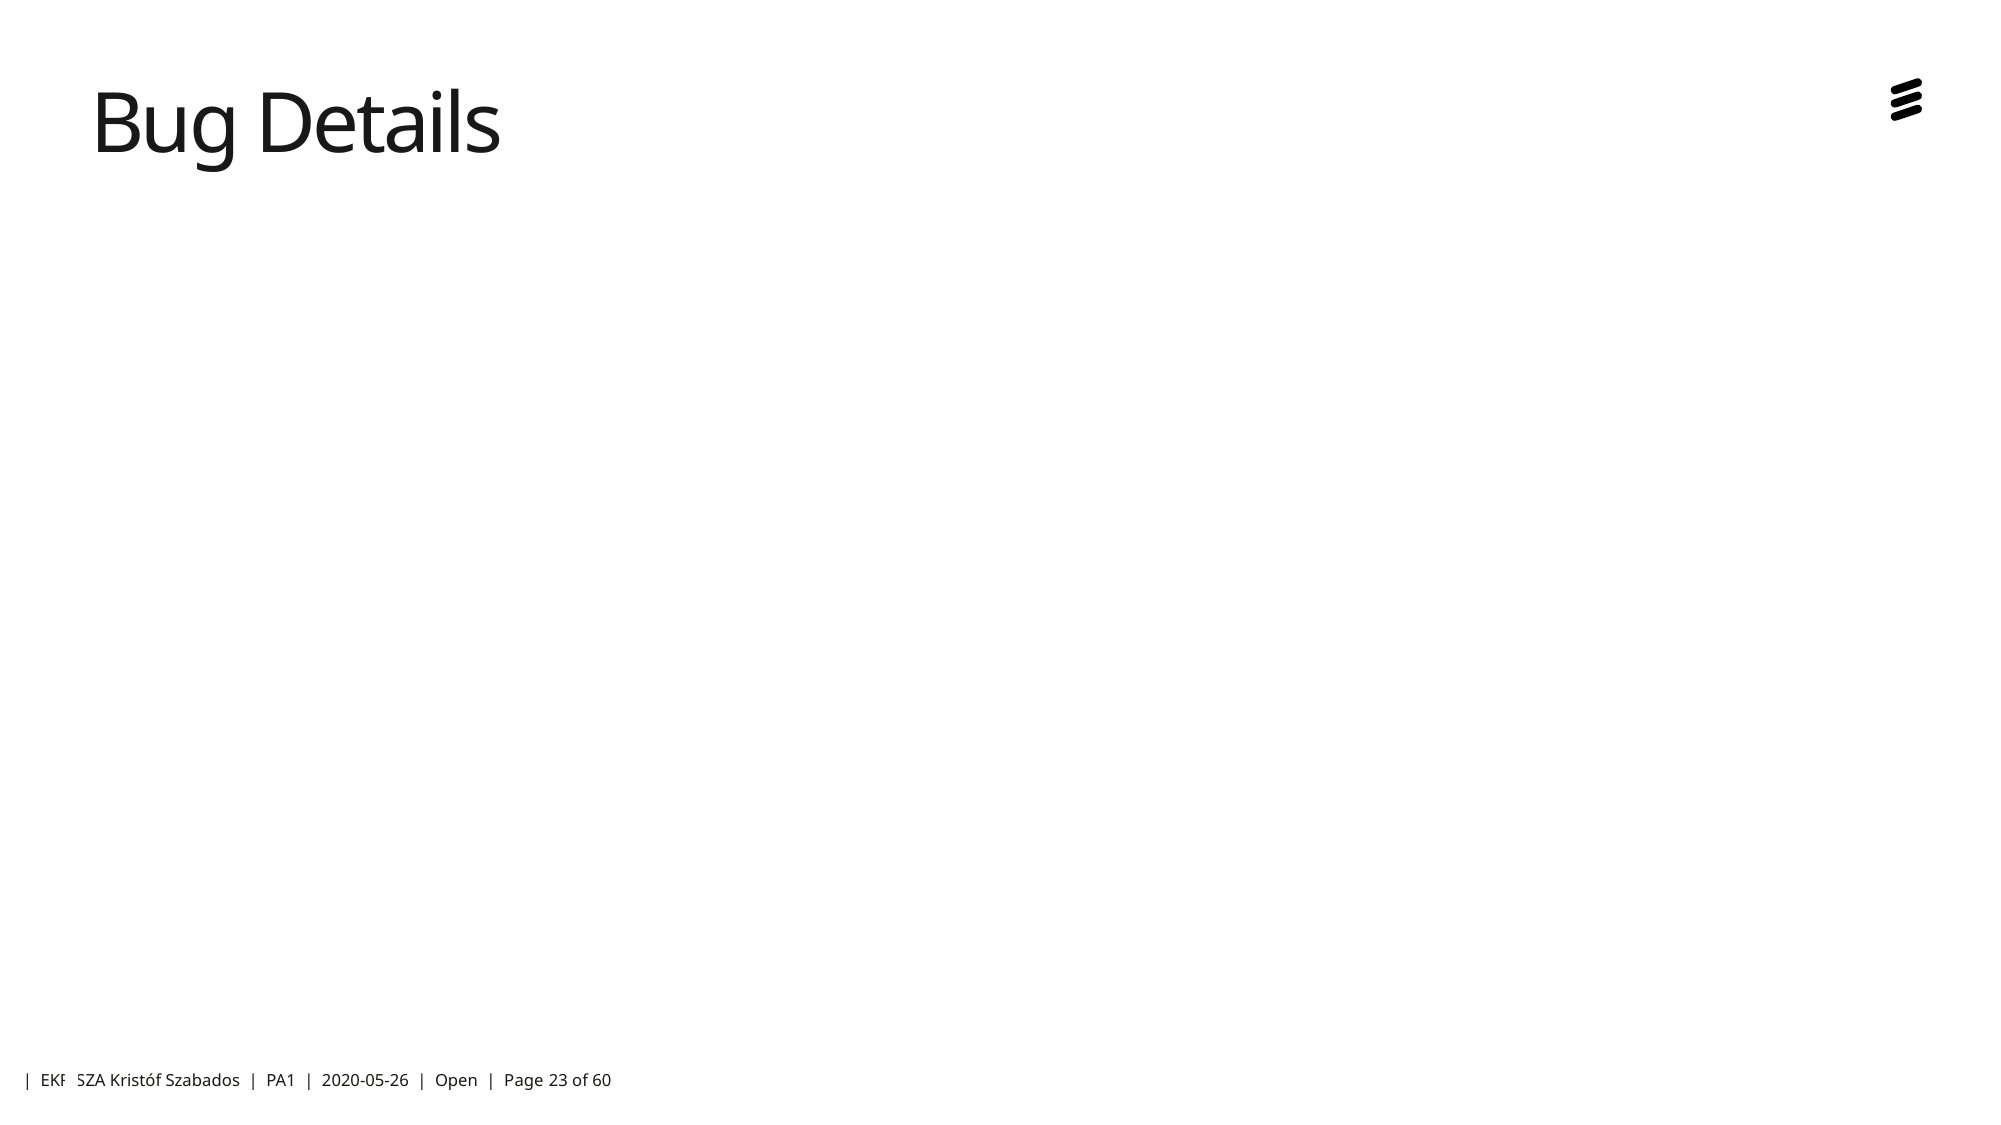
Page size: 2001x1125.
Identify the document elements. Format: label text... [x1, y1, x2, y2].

title Bug Details [78, 77, 1805, 256]
